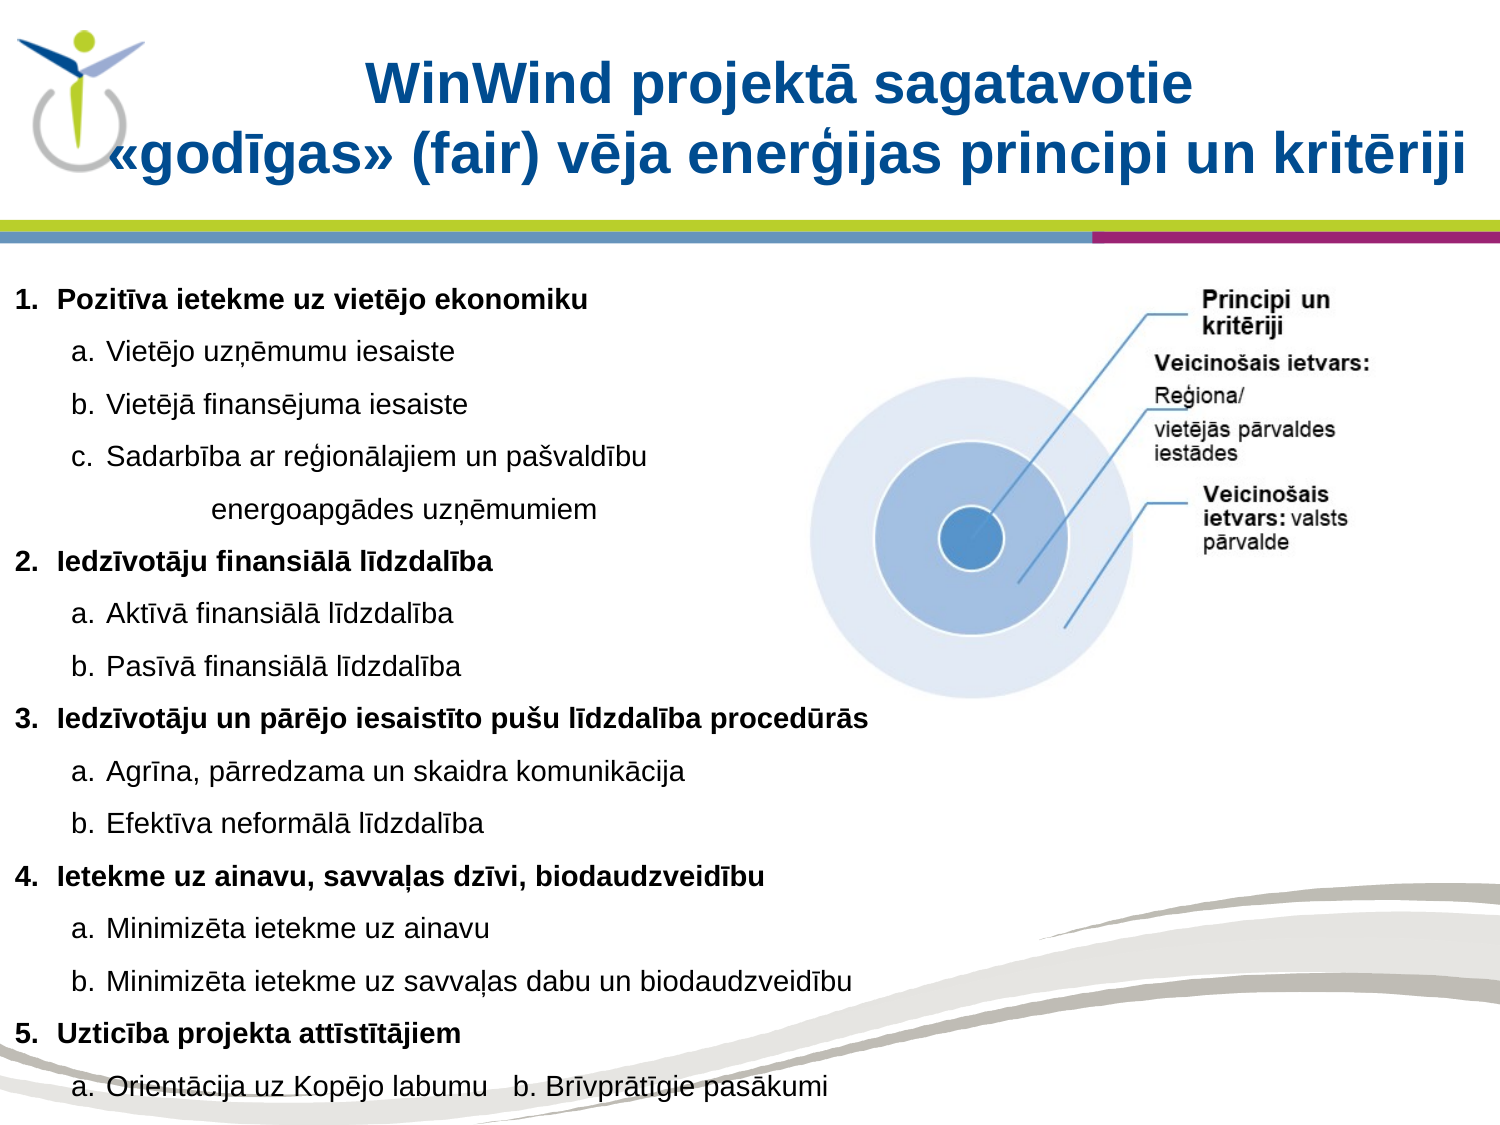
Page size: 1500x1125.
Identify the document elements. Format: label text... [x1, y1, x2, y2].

title WinWind projektā sagatavotie «godīgas» (fair) vēja enerģijas principi un kritēriji [76, 69, 1500, 233]
text_box Pozitīva ietekme uz vietējo ekonomiku Vietējo uzņēmumu iesaiste Vietējā finansējuma iesaiste Sadarbība ar reģionālajiem un pašvaldību energoapgādes uzņēmumiem Iedzīvotāju finansiālā līdzdalība Aktīvā finansiālā līdzdalība Pasīvā finansiālā līdzdalība Iedzīvotāju un pārējo iesaistīto pušu līdzdalība procedūrās Agrīna, pārredzama un skaidra komunikācija Efektīva neformālā līdzdalība Ietekme uz ainavu, savvaļas dzīvi, biodaudzveidību Minimizēta ietekme uz ainavu Minimizēta ietekme uz savvaļas dabu un biodaudzveidību Uzticība projekta attīstītājiem Orientācija uz Kopējo labumu b. Brīvprātīgie pasākumi [0, 255, 1103, 1125]
picture [17, 30, 145, 173]
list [724, 266, 1481, 702]
